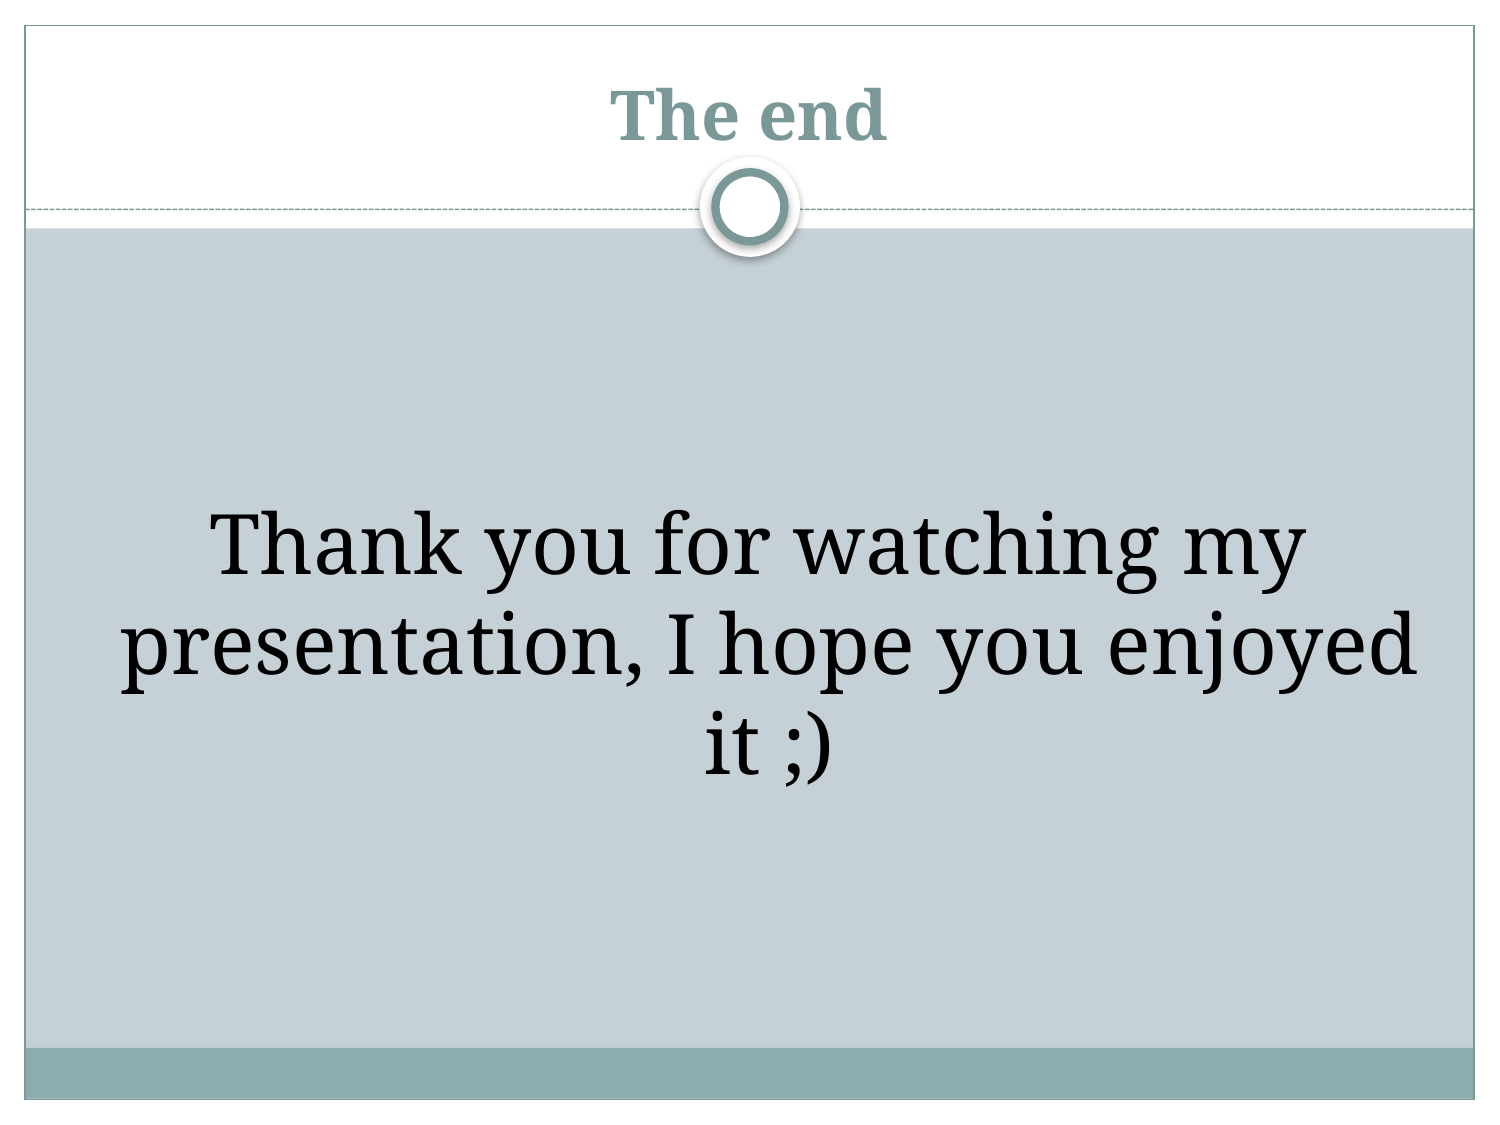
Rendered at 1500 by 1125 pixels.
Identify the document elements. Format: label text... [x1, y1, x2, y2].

list Thank you for watching my presentation, I hope you enjoyed it ;) [49, 250, 1445, 1001]
title The end [49, 37, 1450, 162]
